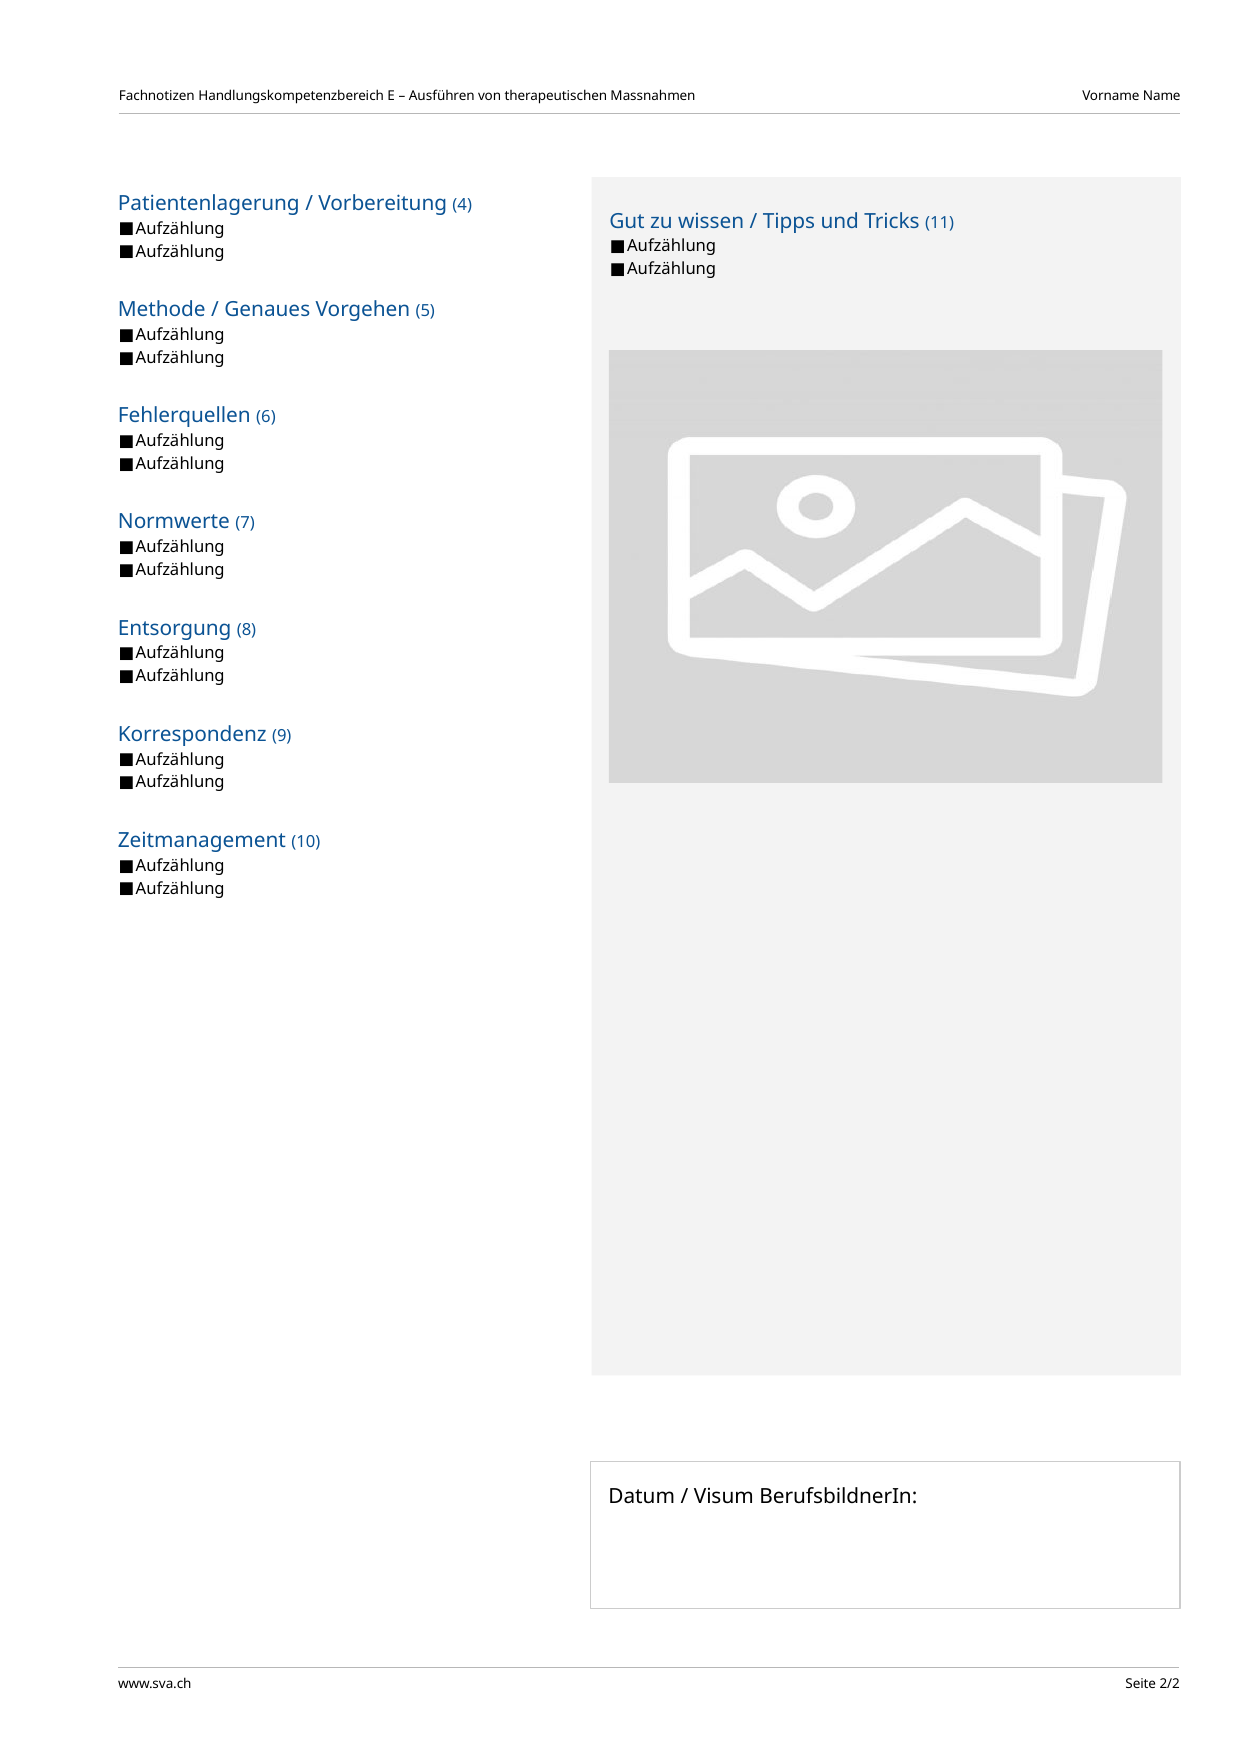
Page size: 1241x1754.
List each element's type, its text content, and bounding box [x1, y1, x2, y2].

text_box Patientenlagerung / Vorbereitung (4) Aufzählung Aufzählung Methode / Genaues Vorgehen (5) Aufzählung Aufzählung Fehlerquellen (6) Aufzählung Aufzählung Normwerte (7) Aufzählung Aufzählung Entsorgung (8) Aufzählung Aufzählung Korrespondenz (9) Aufzählung Aufzählung Zeitmanagement (10) Aufzählung Aufzählung [117, 177, 529, 1609]
picture [608, 350, 1163, 783]
text_box Vorname Name [929, 76, 1181, 114]
text_box Datum / Visum BerufsbildnerIn: [590, 1461, 1181, 1609]
text_box Seite 2/2 [909, 1674, 1181, 1693]
text_box Gut zu wissen / Tipps und Tricks (11) Aufzählung Aufzählung [591, 177, 1181, 1376]
